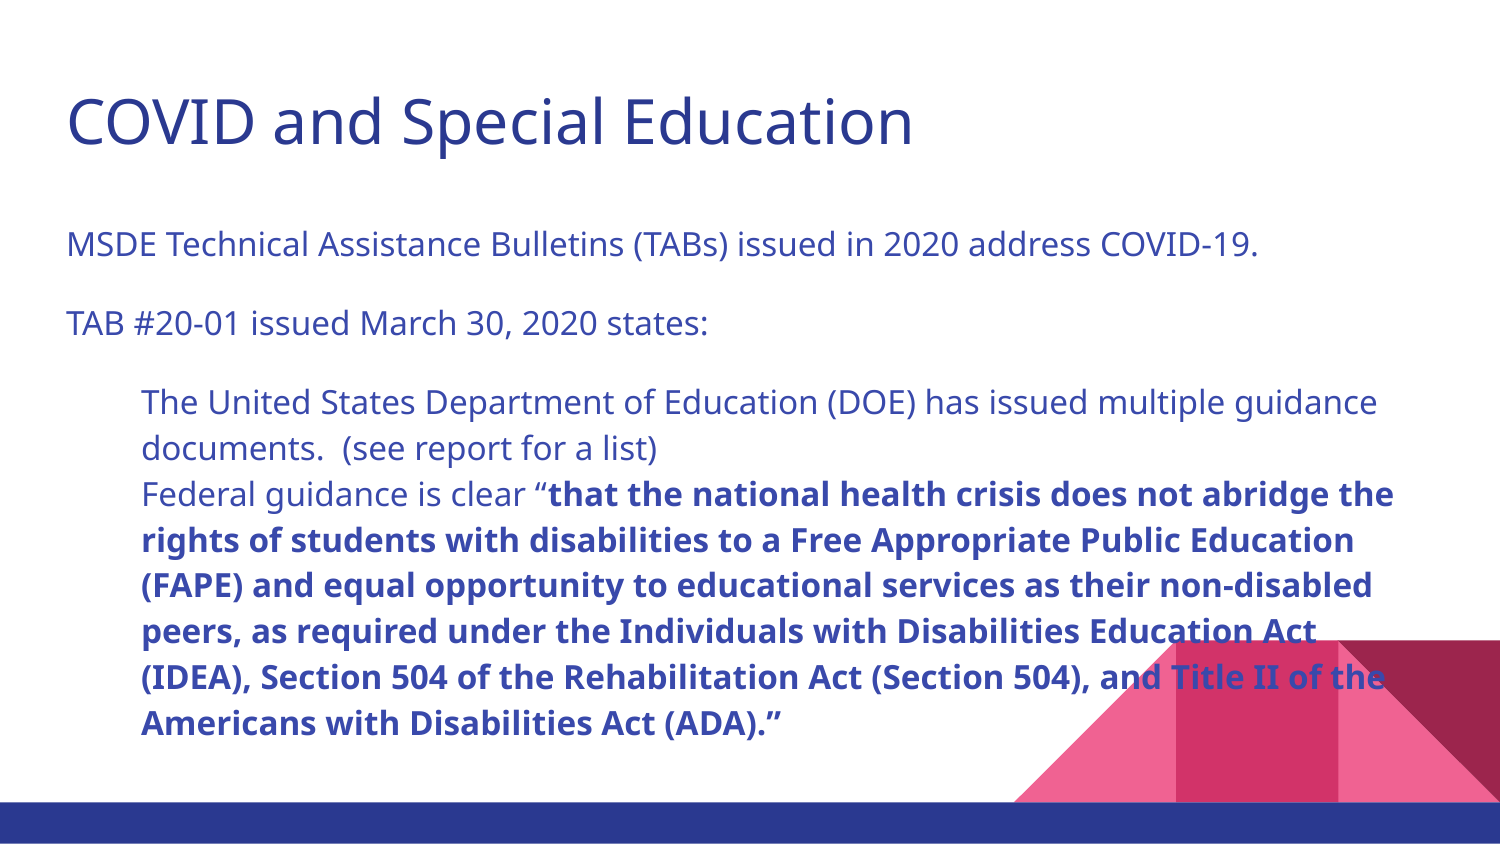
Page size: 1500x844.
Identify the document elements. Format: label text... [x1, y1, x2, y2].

title COVID and Special Education [51, 67, 1449, 167]
list MSDE Technical Assistance Bulletins (TABs) issued in 2020 address COVID-19. TAB #20-01 issued March 30, 2020 states: The United States Department of Education (DOE) has issued multiple guidance documents. (see report for a list) Federal guidance is clear “that the national health crisis does not abridge the rights of students with disabilities to a Free Appropriate Public Education (FAPE) and equal opportunity to educational services as their non-disabled peers, as required under the Individuals with Disabilities Education Act (IDEA), Section 504 of the Rehabilitation Act (Section 504), and Title II of the Americans with Disabilities Act (ADA).” [51, 201, 1449, 750]
